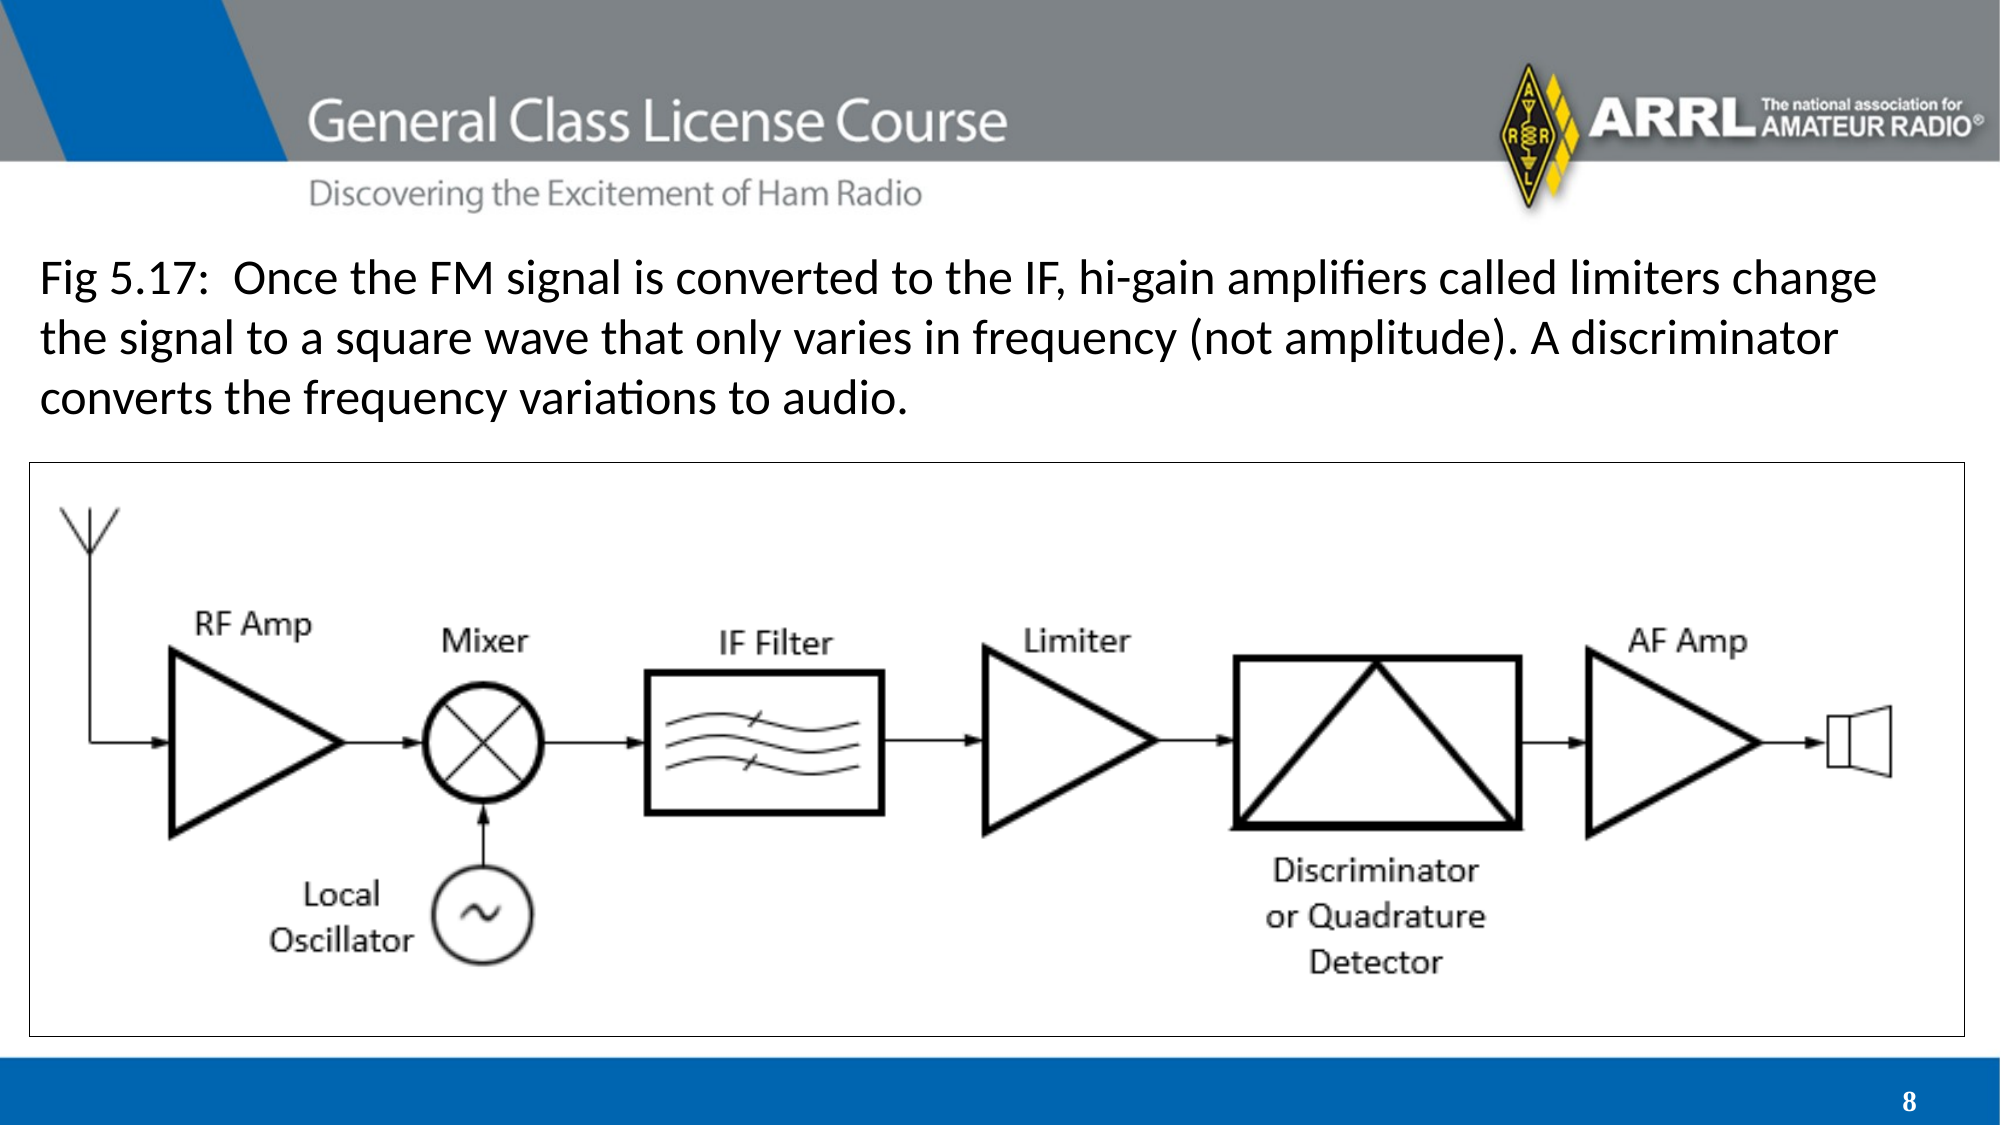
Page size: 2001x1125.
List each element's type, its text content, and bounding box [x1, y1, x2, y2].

title Fig 5.17: Once the FM signal is converted to the IF, hi-gain amplifiers called limiters change the signal to a square wave that only varies in frequency (not amplitude). A discriminator converts the frequency variations to audio. [24, 237, 1938, 425]
picture [0, 0, 2001, 1125]
